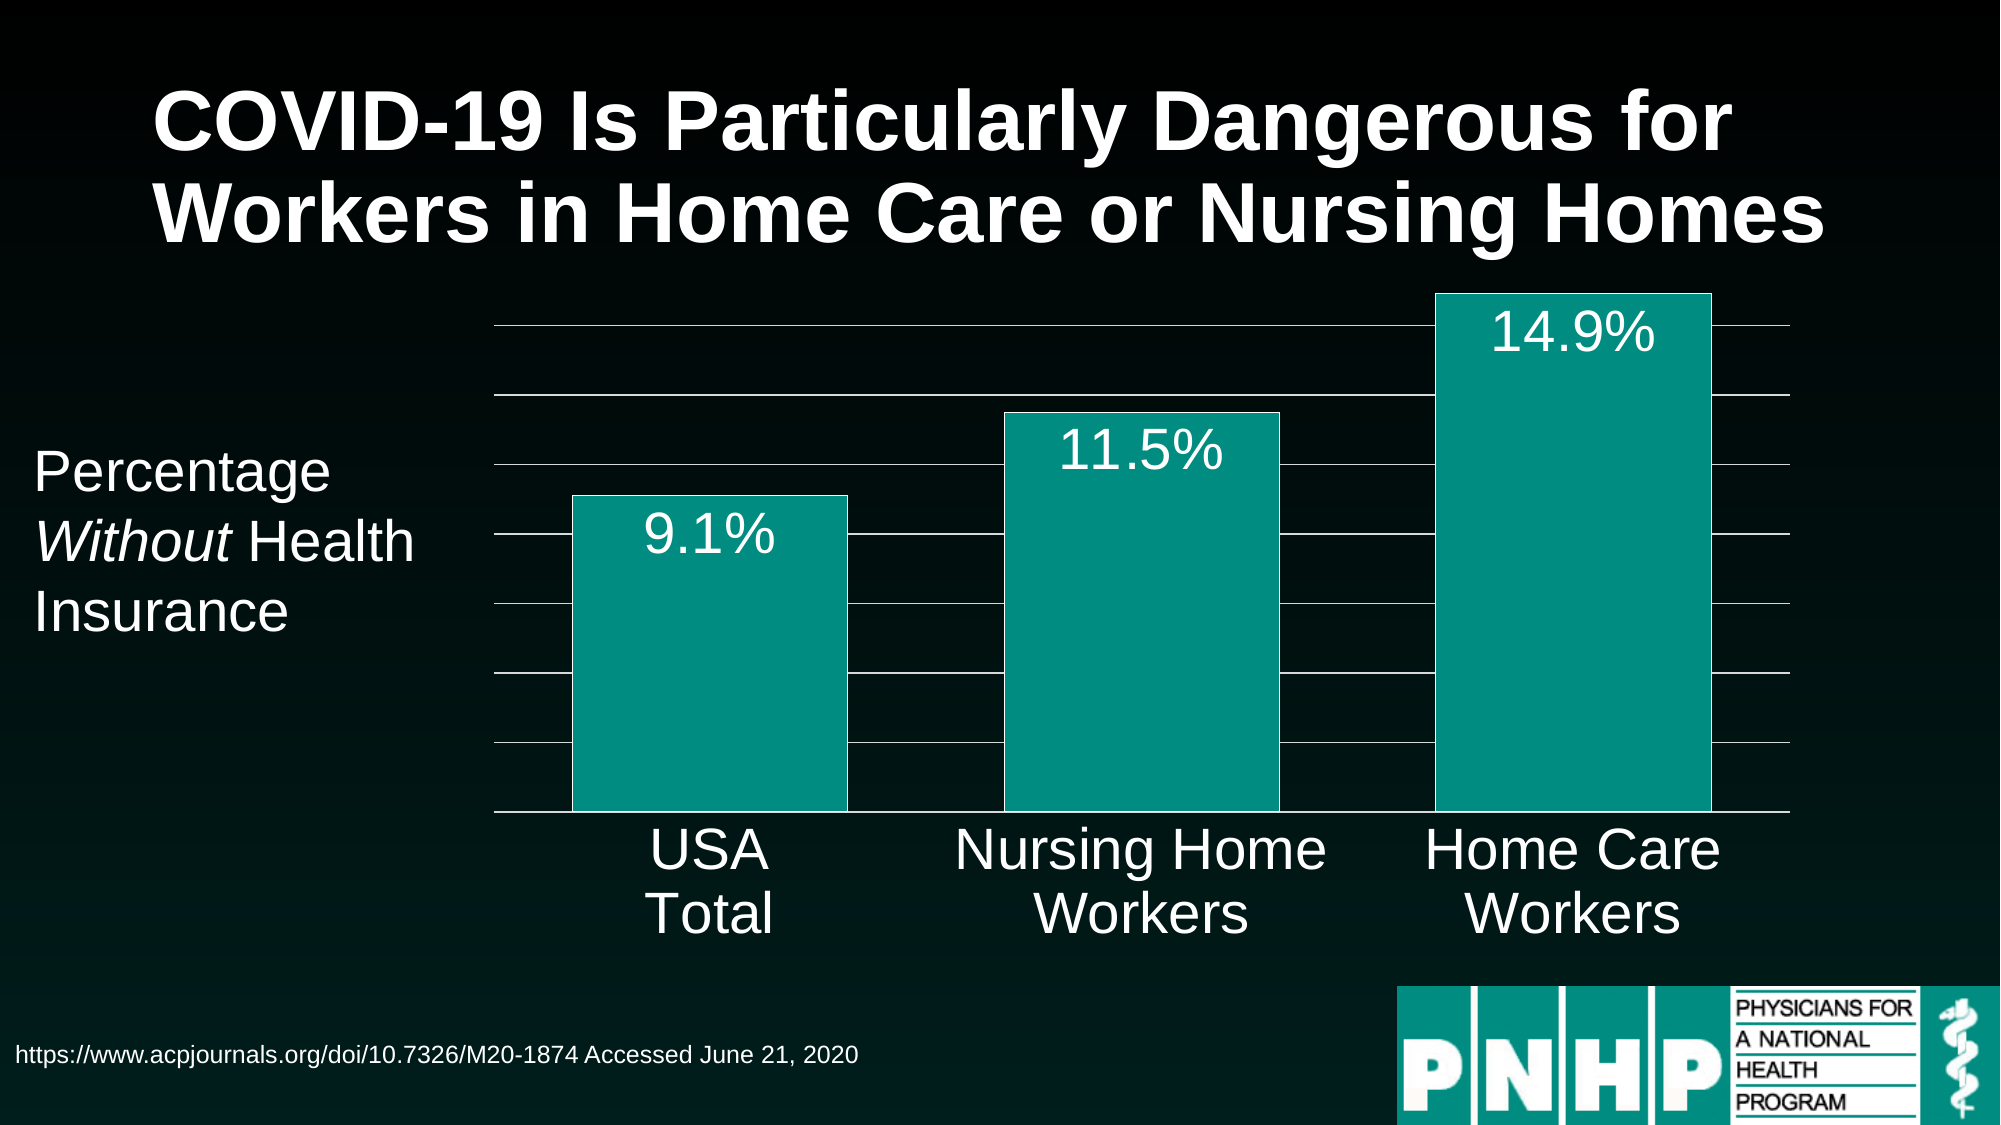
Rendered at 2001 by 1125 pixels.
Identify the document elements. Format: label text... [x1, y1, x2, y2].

list https://www.acpjournals.org/doi/10.7326/M20-1874 Accessed June 21, 2020 [0, 986, 1350, 1125]
text_box Percentage Without Health Insurance [19, 425, 466, 651]
title COVID-19 Is Particularly Dangerous for Workers in Home Care or Nursing Homes [137, 59, 1863, 278]
chart [466, 277, 1817, 960]
picture [1397, 986, 2000, 1125]
